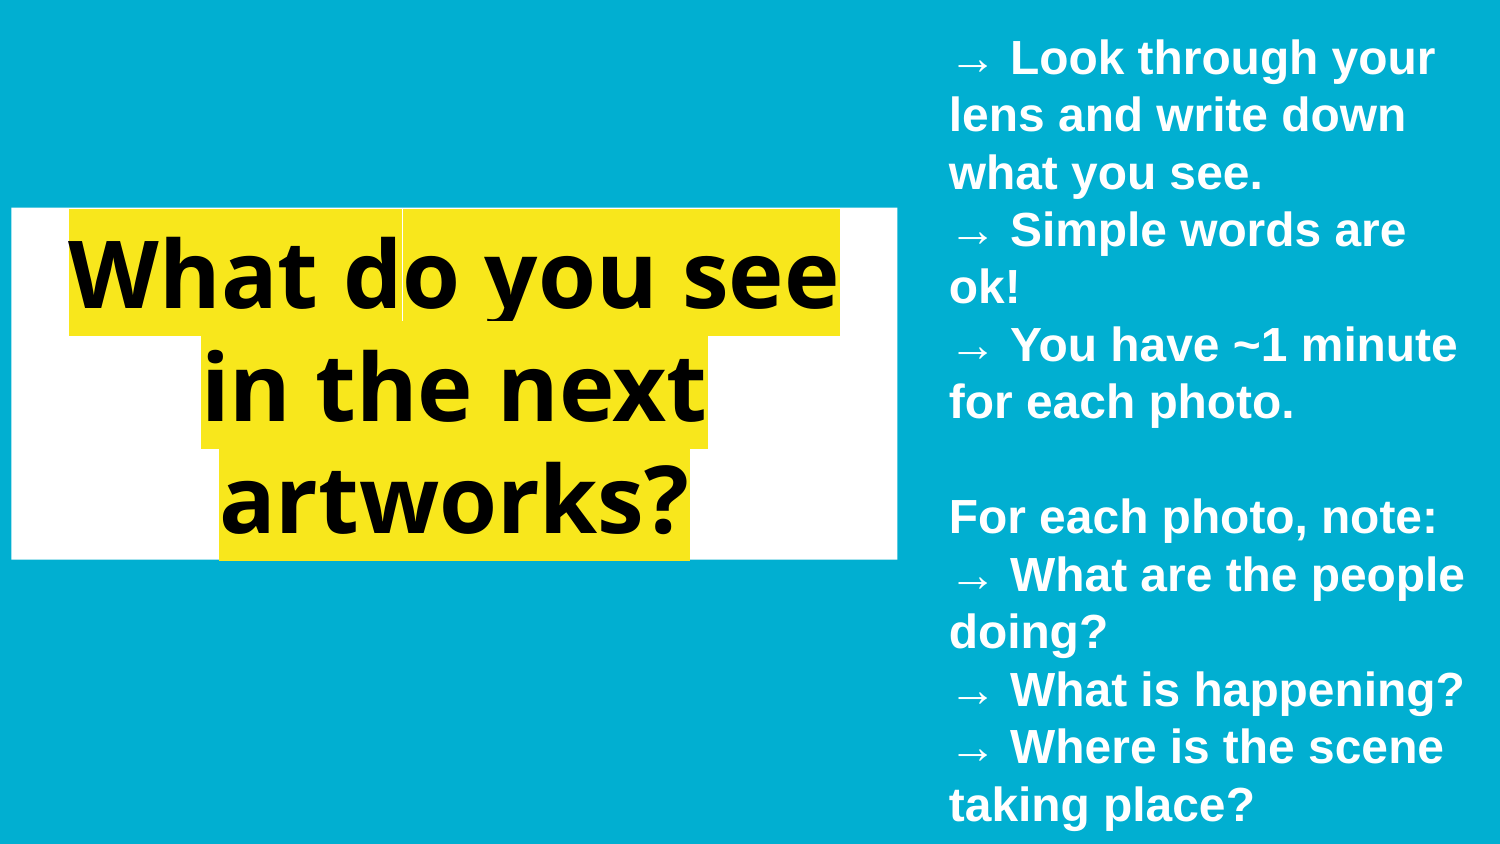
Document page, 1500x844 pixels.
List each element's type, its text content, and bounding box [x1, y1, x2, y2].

title What do you see in the next artworks? [11, 207, 898, 560]
text_box → Look through your lens and write down what you see. → Simple words are ok! → You have ~1 minute for each photo. For each photo, note: → What are the people doing? → What is happening? → Where is the scene taking place? [933, 11, 1489, 830]
